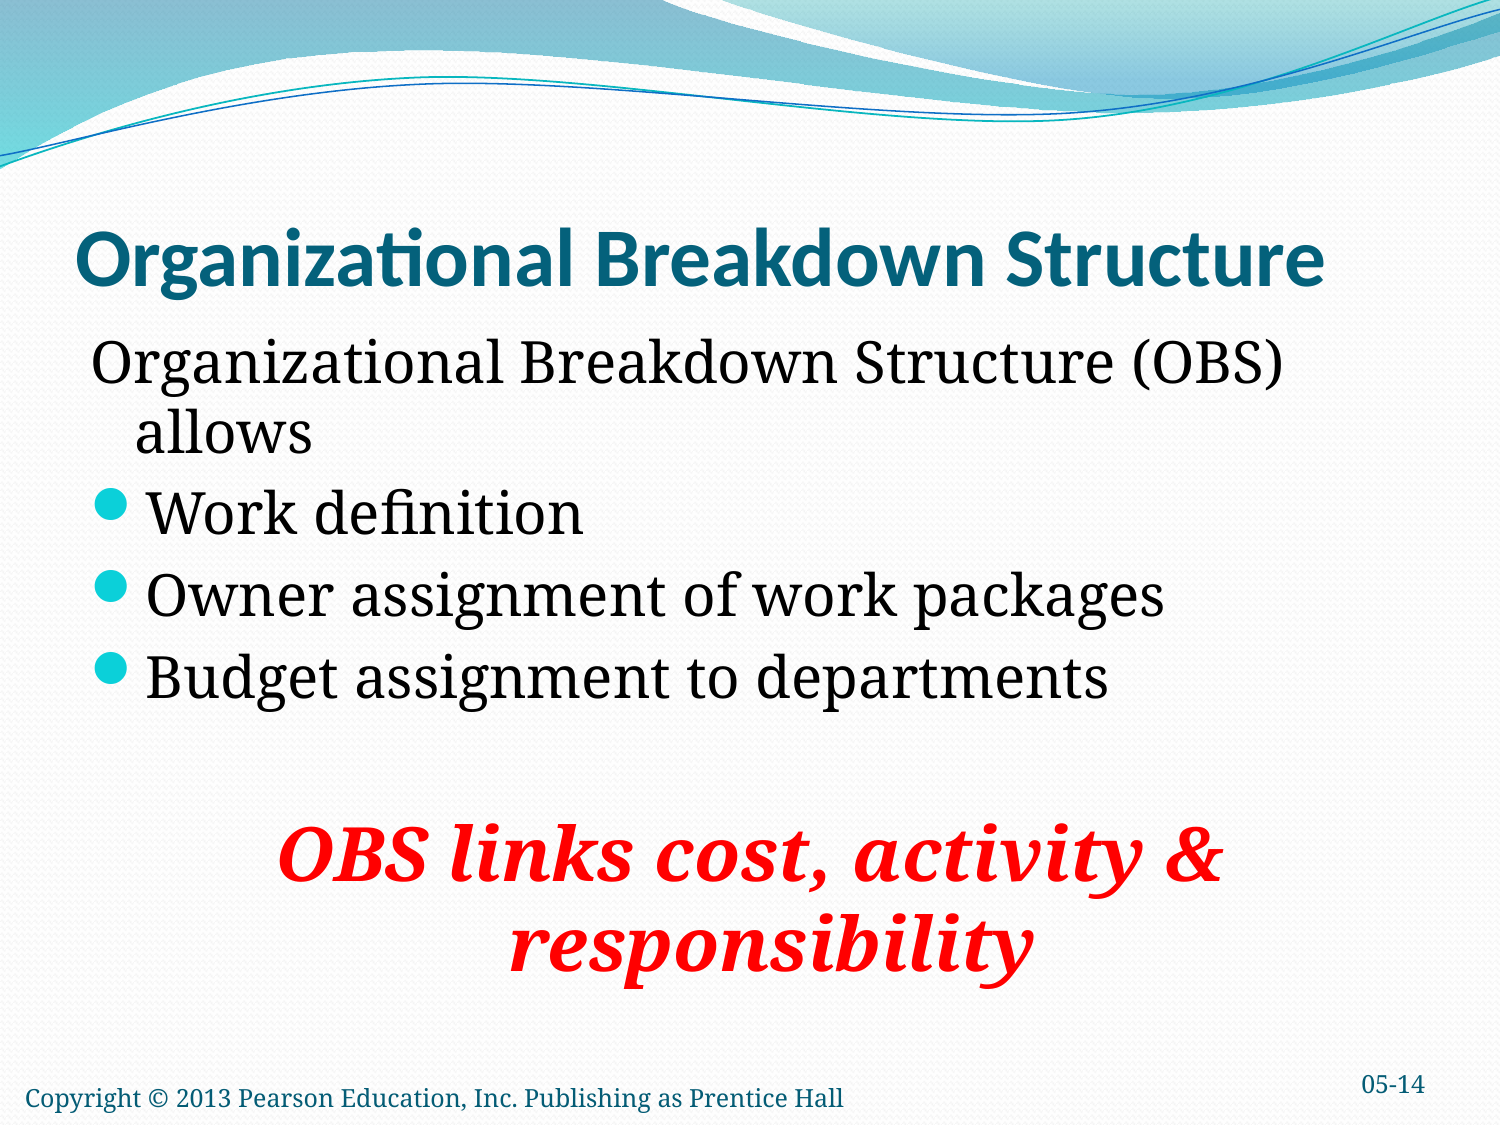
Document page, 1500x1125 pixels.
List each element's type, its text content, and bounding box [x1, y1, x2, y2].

list Organizational Breakdown Structure (OBS) allows Work definition Owner assignment of work packages Budget assignment to departments OBS links cost, activity & responsibility [74, 317, 1426, 1038]
slide_number 05-14 [1299, 1042, 1425, 1103]
title Organizational Breakdown Structure [74, 115, 1426, 304]
